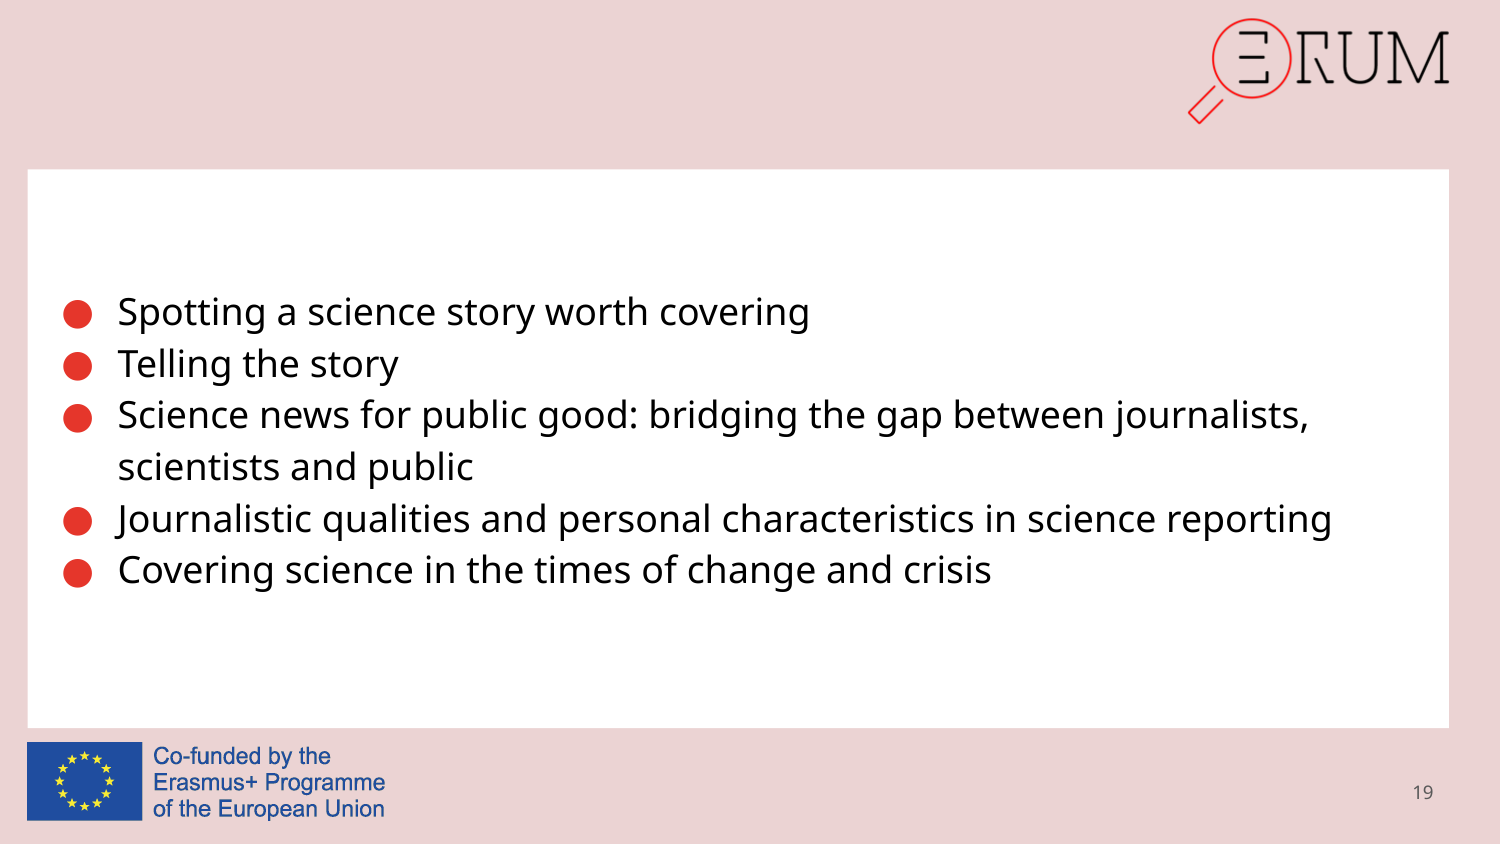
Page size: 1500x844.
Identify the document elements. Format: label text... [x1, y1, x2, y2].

list Spotting a science story worth covering Telling the story Science news for public good: bridging the gap between journalists, scientists and public Journalistic qualities and personal characteristics in science reporting Covering science in the times of change and crisis [27, 169, 1449, 729]
picture [27, 742, 385, 821]
picture [1136, 0, 1500, 137]
slide_number 19 [1358, 761, 1449, 826]
